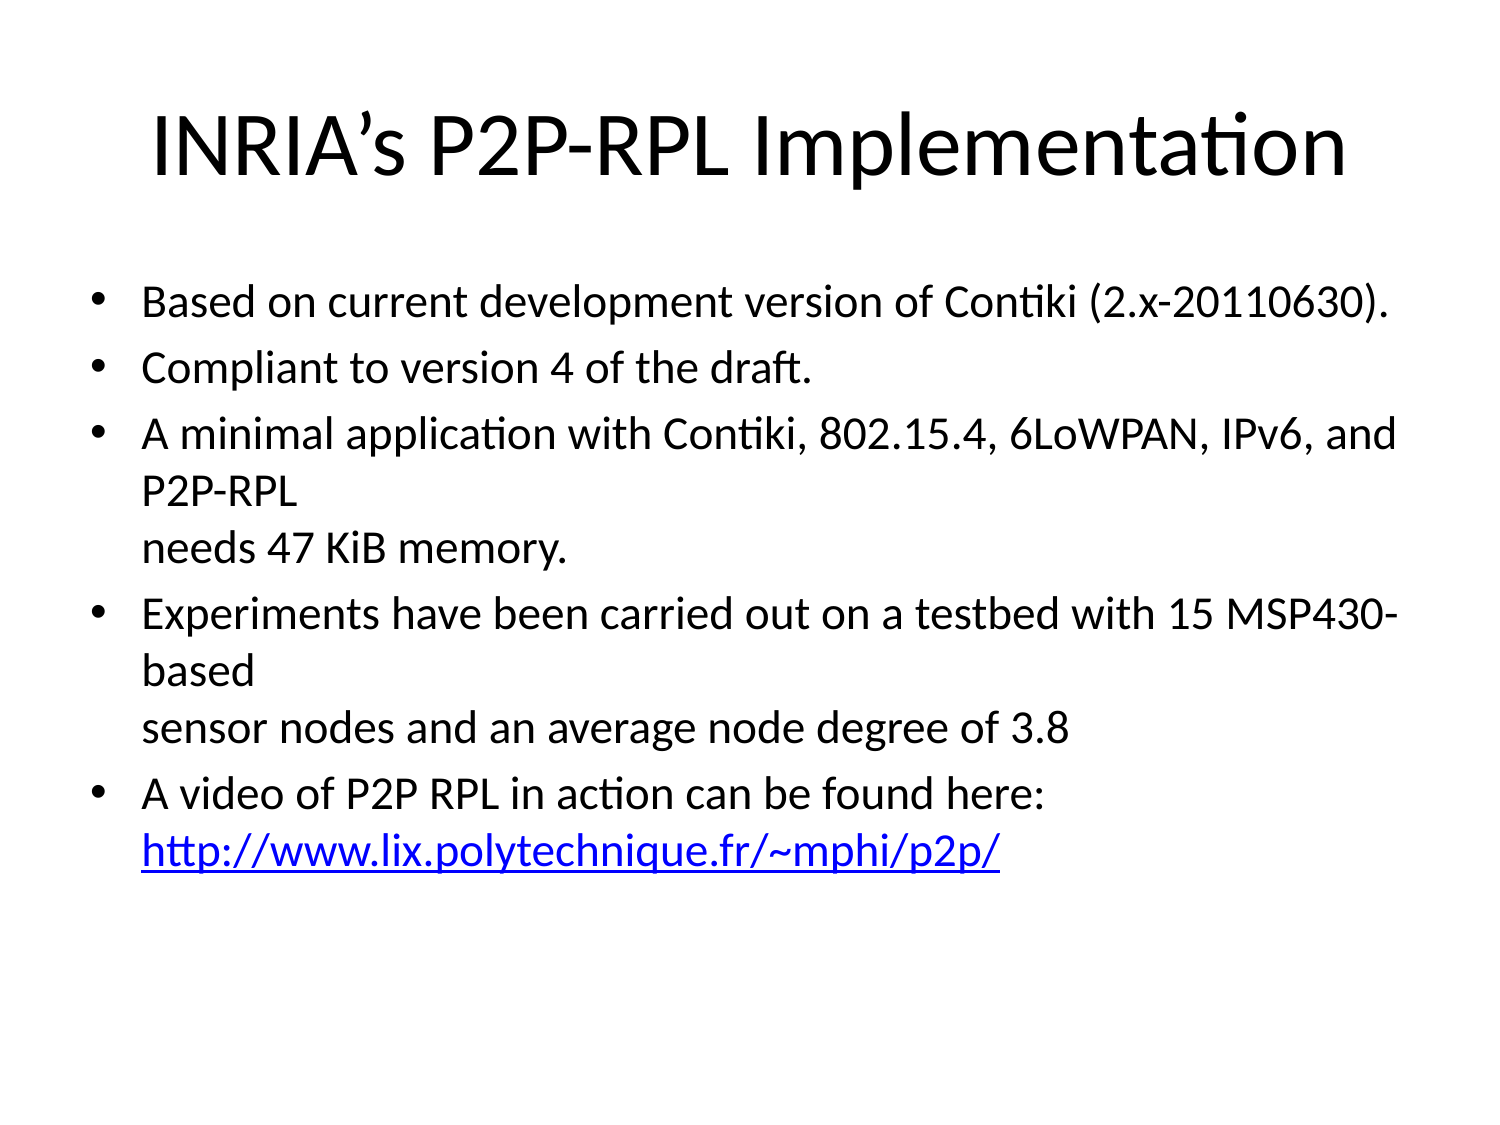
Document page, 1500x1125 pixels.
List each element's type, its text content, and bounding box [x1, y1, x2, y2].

title INRIA’s P2P-RPL Implementation [75, 45, 1425, 233]
list Based on current development version of Contiki (2.x-20110630). Compliant to version 4 of the draft. A minimal application with Contiki, 802.15.4, 6LoWPAN, IPv6, and P2P-RPL needs 47 KiB memory. Experiments have been carried out on a testbed with 15 MSP430-based sensor nodes and an average node degree of 3.8 A video of P2P RPL in action can be found here: http://www.lix.polytechnique.fr/~mphi/p2p/ [75, 262, 1425, 1005]
